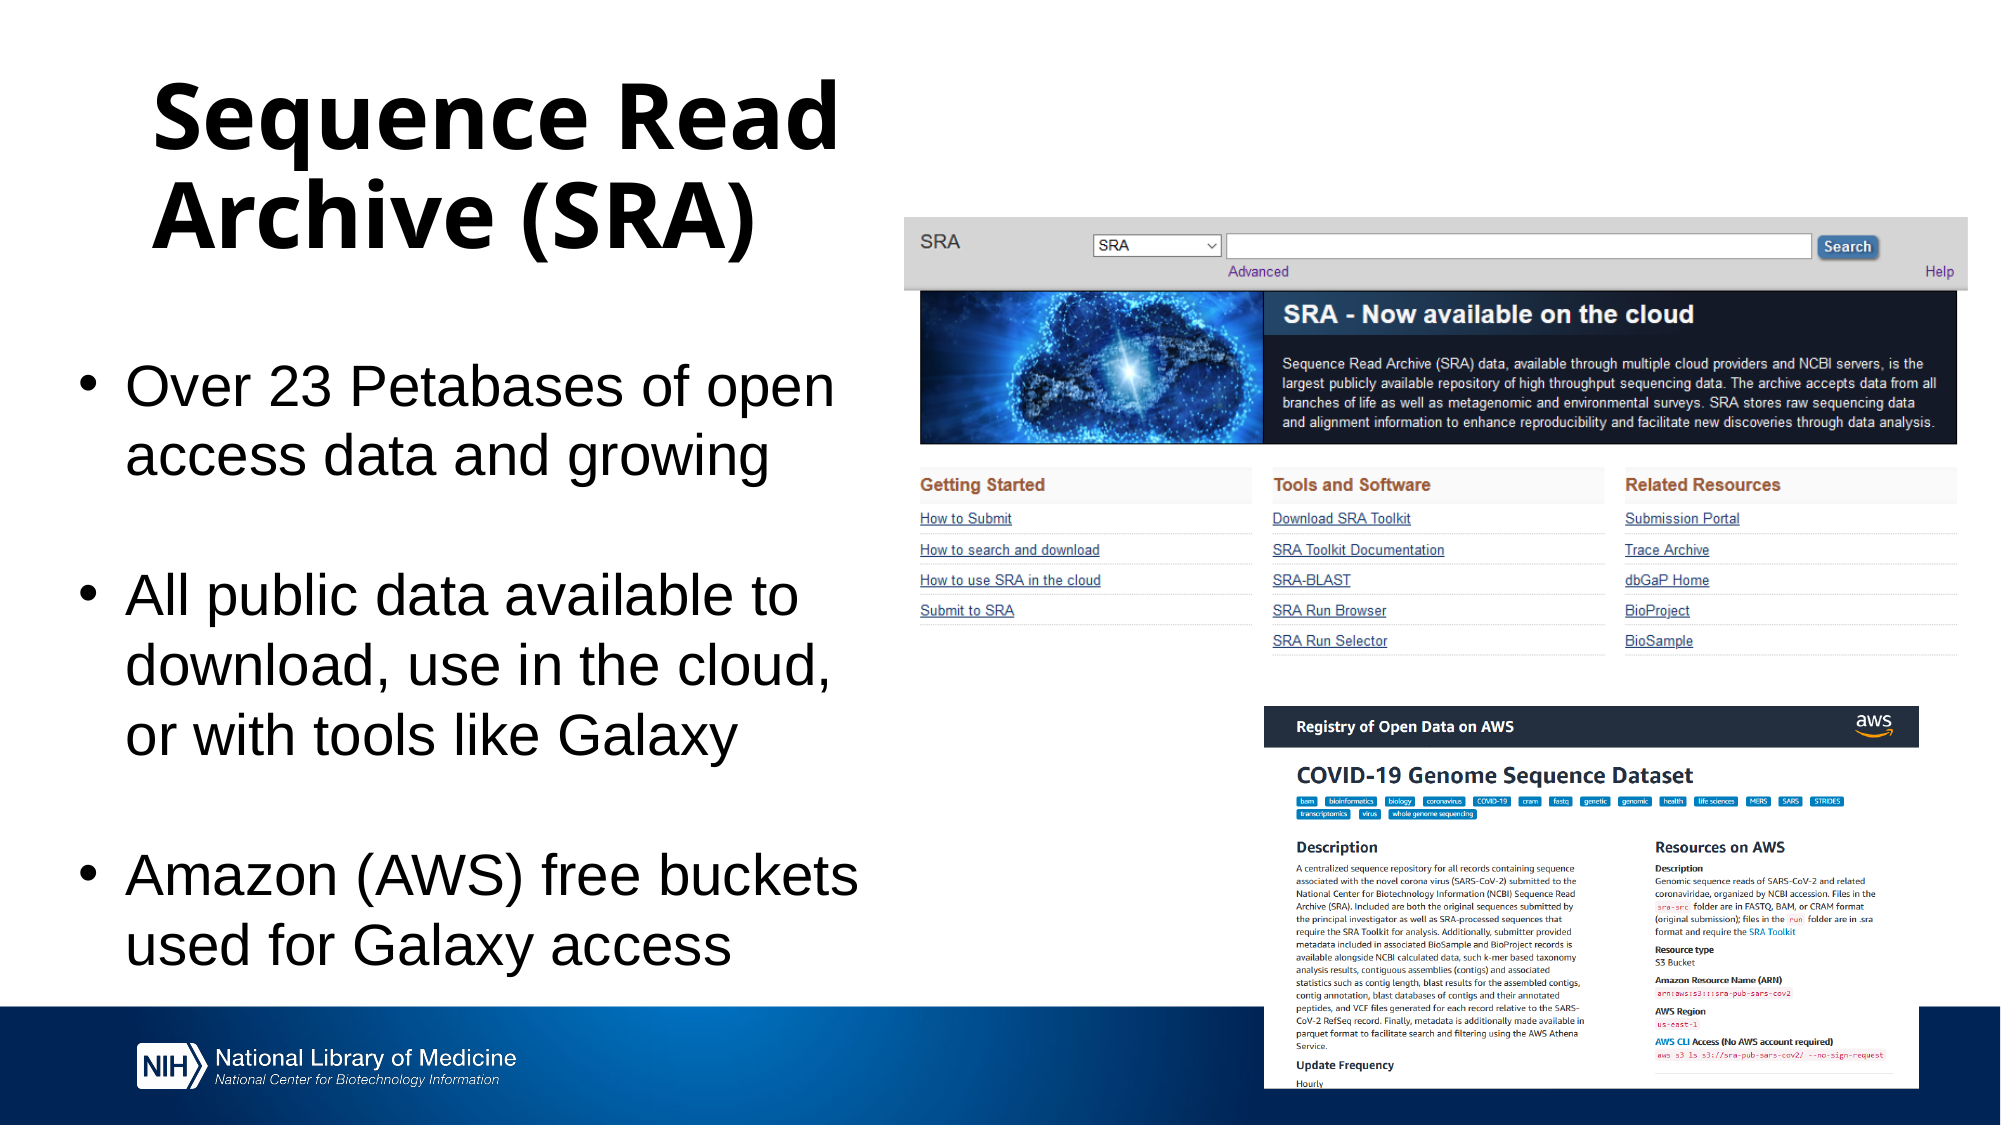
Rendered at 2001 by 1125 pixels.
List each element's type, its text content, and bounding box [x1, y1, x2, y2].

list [904, 217, 1969, 687]
text_box Over 23 Petabases of open access data and growing All public data available to download, use in the cloud, or with tools like Galaxy Amazon (AWS) free buckets used for Galaxy access [63, 340, 893, 1055]
picture [0, 0, 2001, 1125]
title Sequence Read Archive (SRA) [137, 59, 1138, 279]
